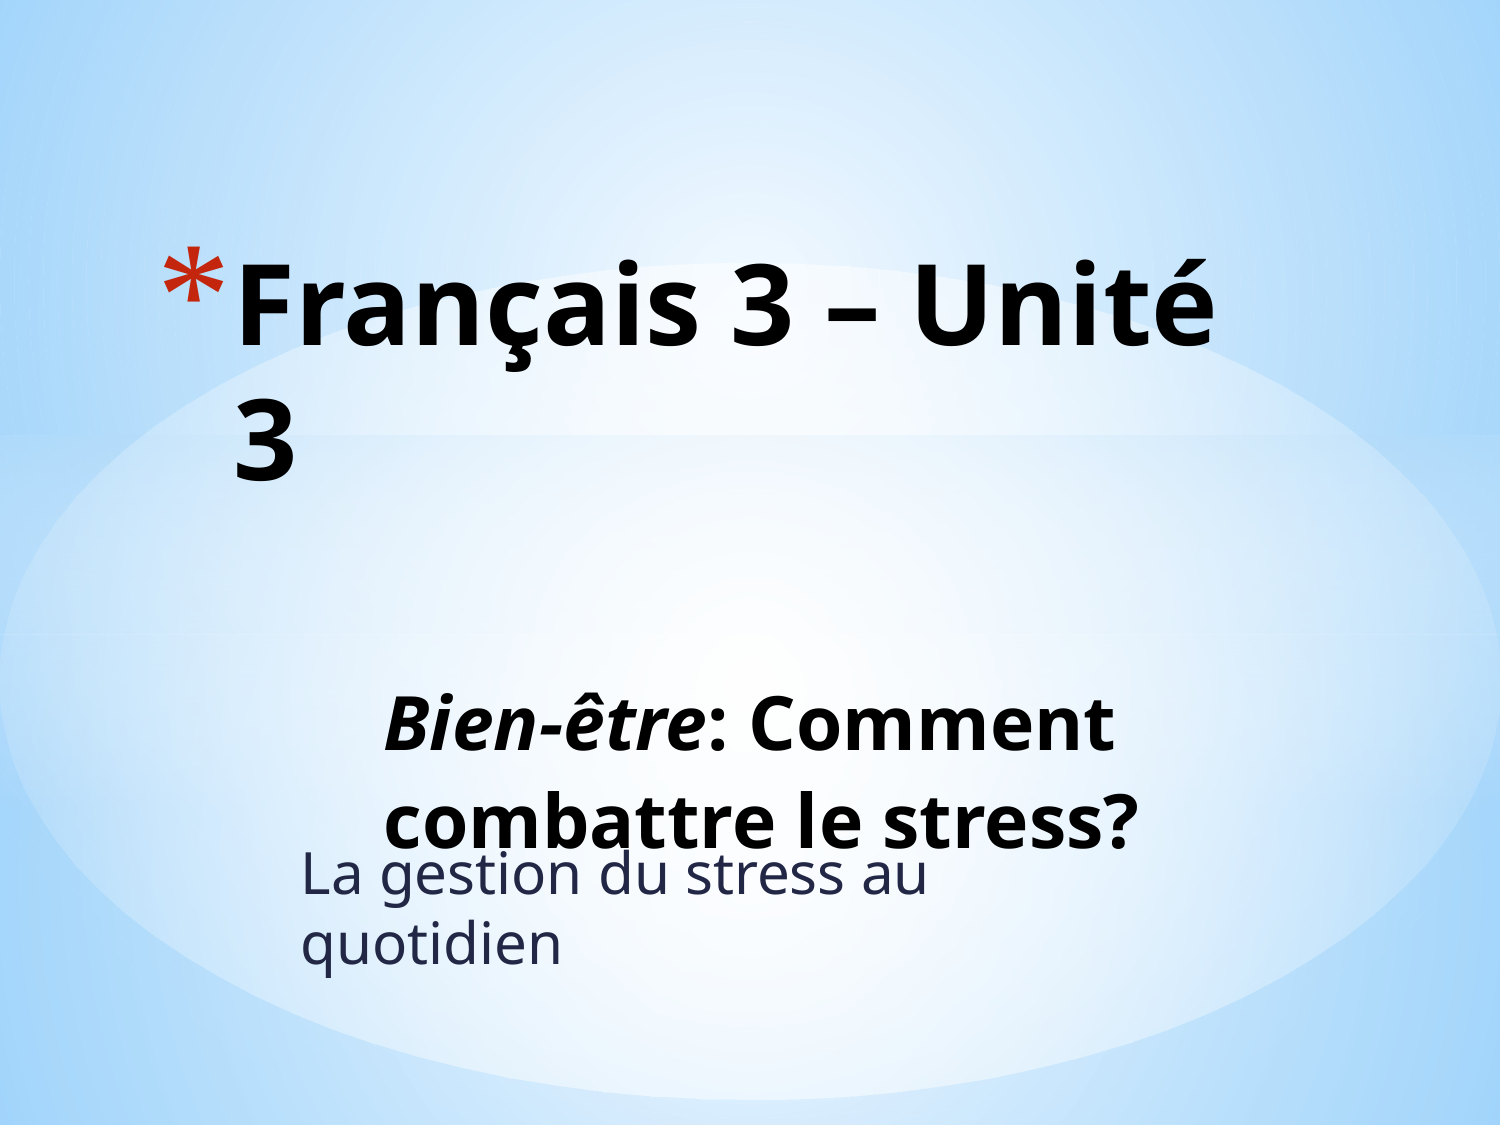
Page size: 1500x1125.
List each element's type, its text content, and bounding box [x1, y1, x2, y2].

title Français 3 – Unité 3 Bien-être: Comment combattre le stress? [113, 225, 1291, 520]
subtitle La gestion du stress au quotidien [285, 828, 1211, 974]
